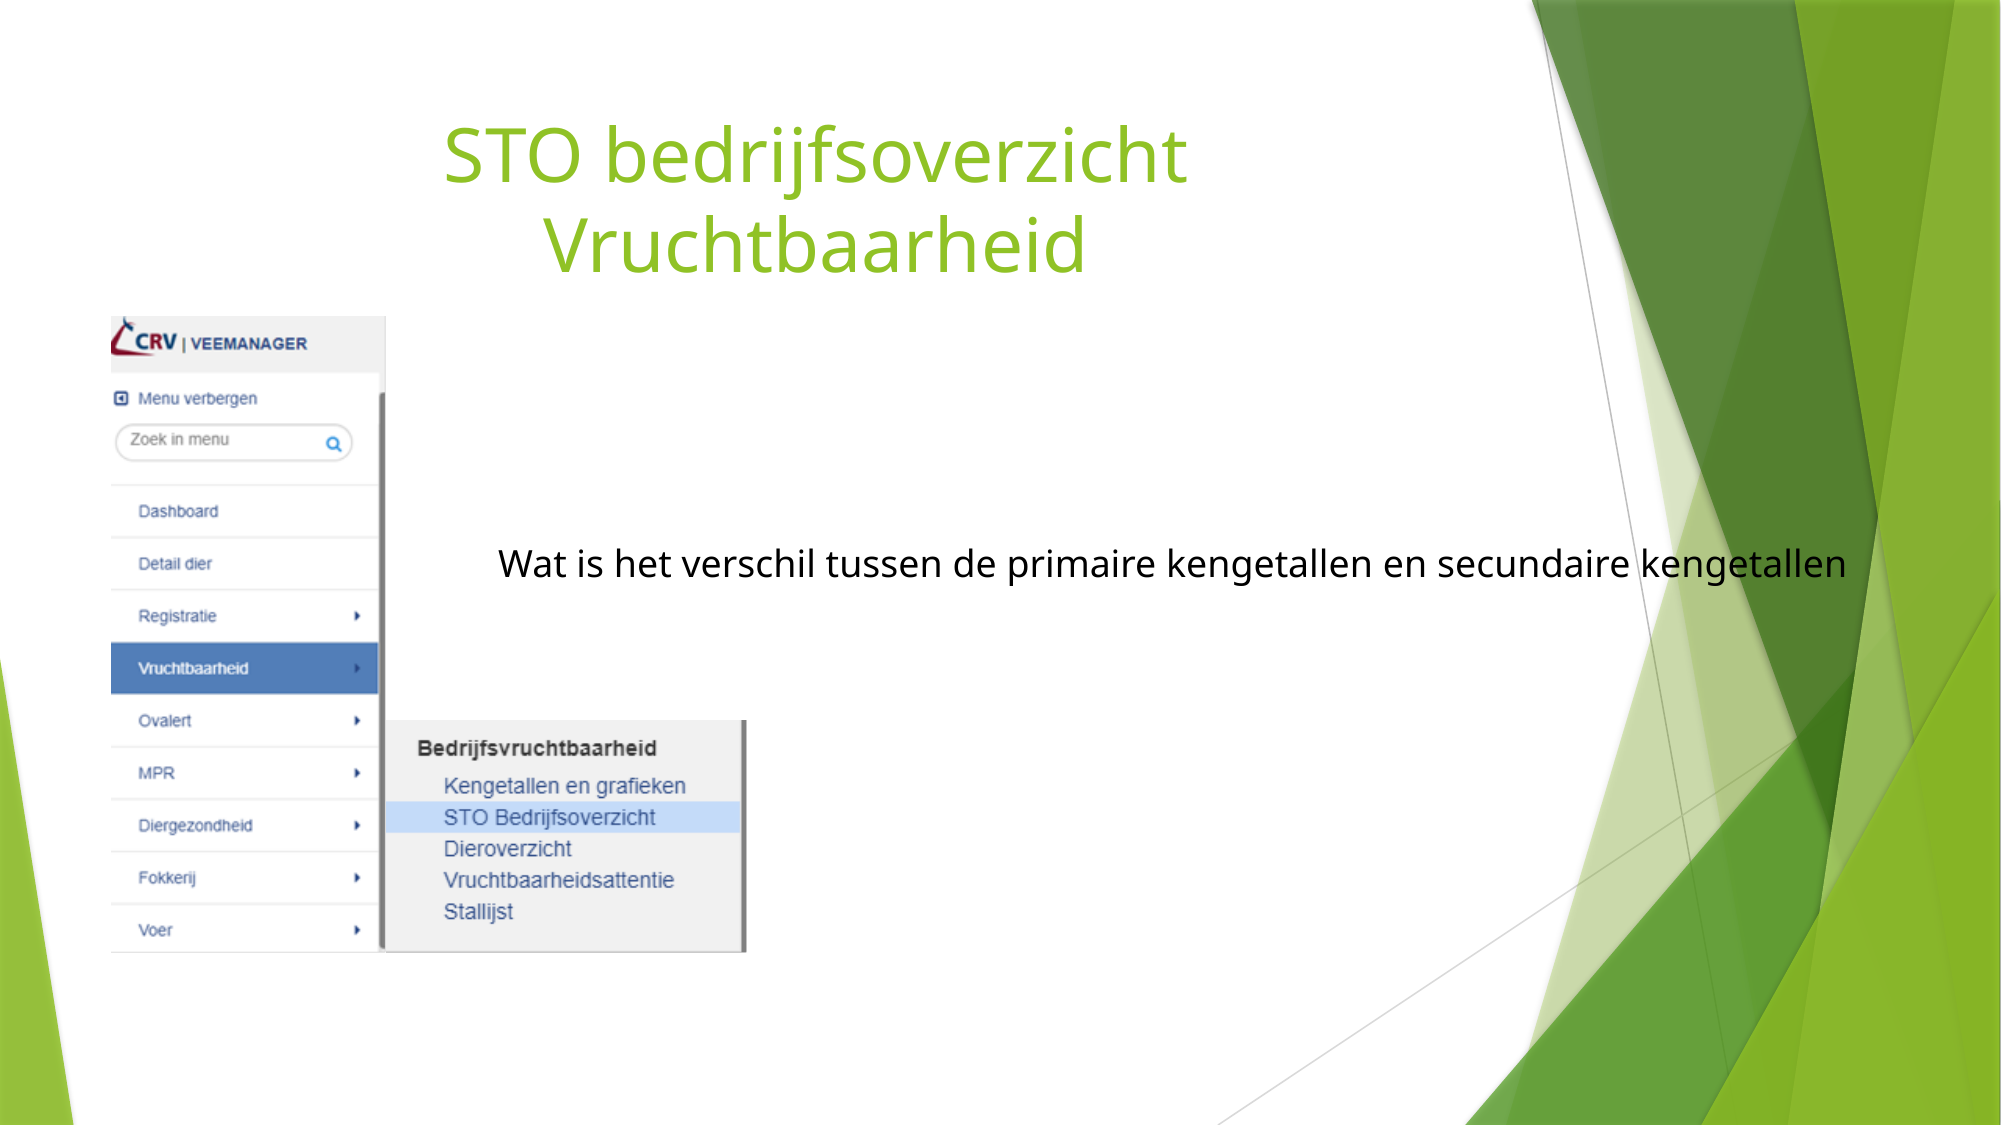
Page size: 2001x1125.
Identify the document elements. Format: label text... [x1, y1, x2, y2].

title STO bedrijfsoverzicht Vruchtbaarheid [111, 99, 1522, 317]
picture [386, 719, 748, 954]
text_box Wat is het verschil tussen de primaire kengetallen en secundaire kengetallen [483, 532, 1864, 592]
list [110, 316, 388, 954]
